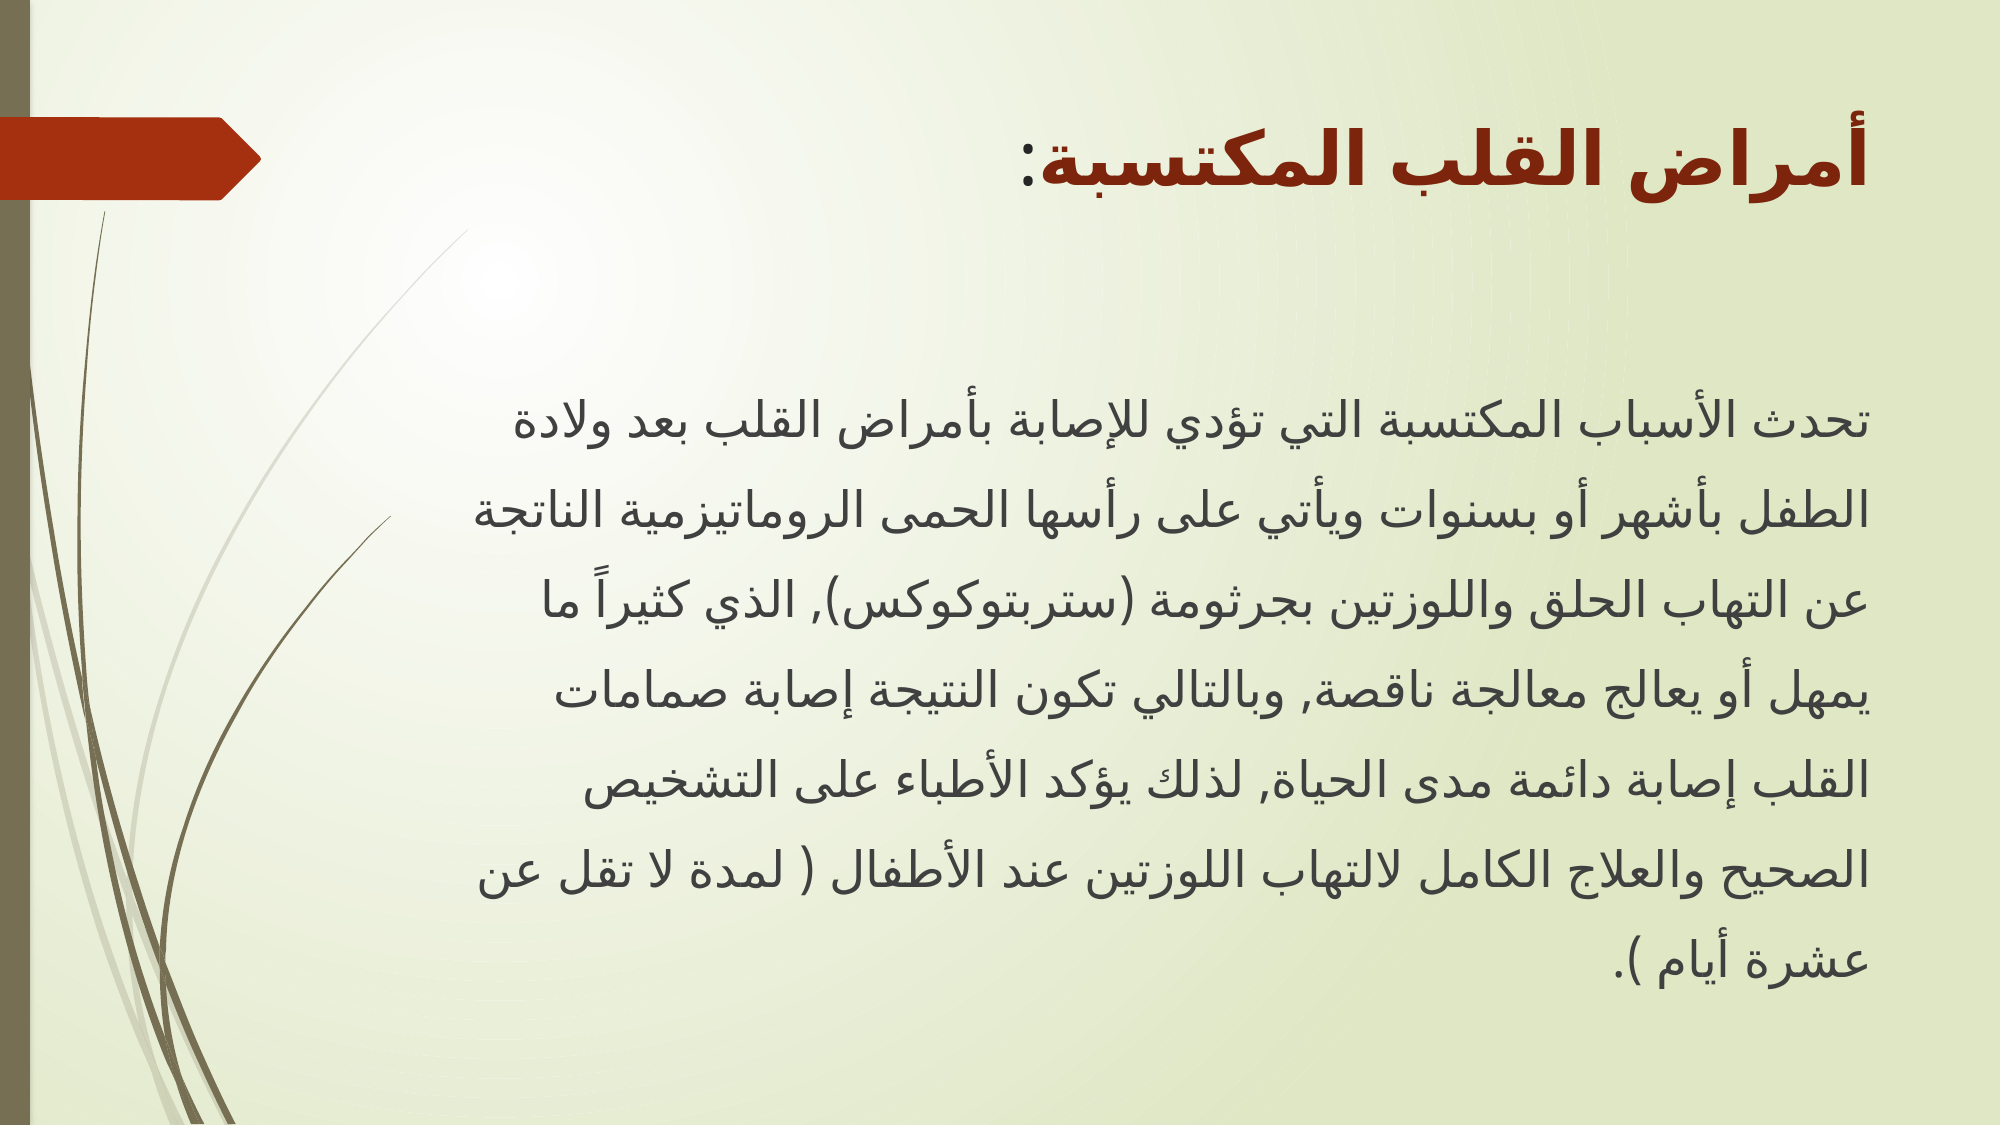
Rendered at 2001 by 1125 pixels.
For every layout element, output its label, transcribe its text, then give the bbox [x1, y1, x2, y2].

title أمراض القلب المكتسبة: [425, 102, 1888, 313]
list تحدث الأسباب المكتسبة التي تؤدي للإصابة بأمراض القلب بعد ولادة الطفل بأشهر أو بسنوات ويأتي على رأسها الحمى الروماتيزمية الناتجة عن التهاب الحلق واللوزتين بجرثومة (ستربتوكوكس), الذي كثيراً ما يمهل أو يعالج معالجة ناقصة, وبالتالي تكون النتيجة إصابة صمامات القلب إصابة دائمة مدى الحياة, لذلك يؤكد الأطباء على التشخيص الصحيح والعلاج الكامل لالتهاب اللوزتين عند الأطفال ( لمدة لا تقل عن عشرة أيام ). [424, 350, 1888, 970]
